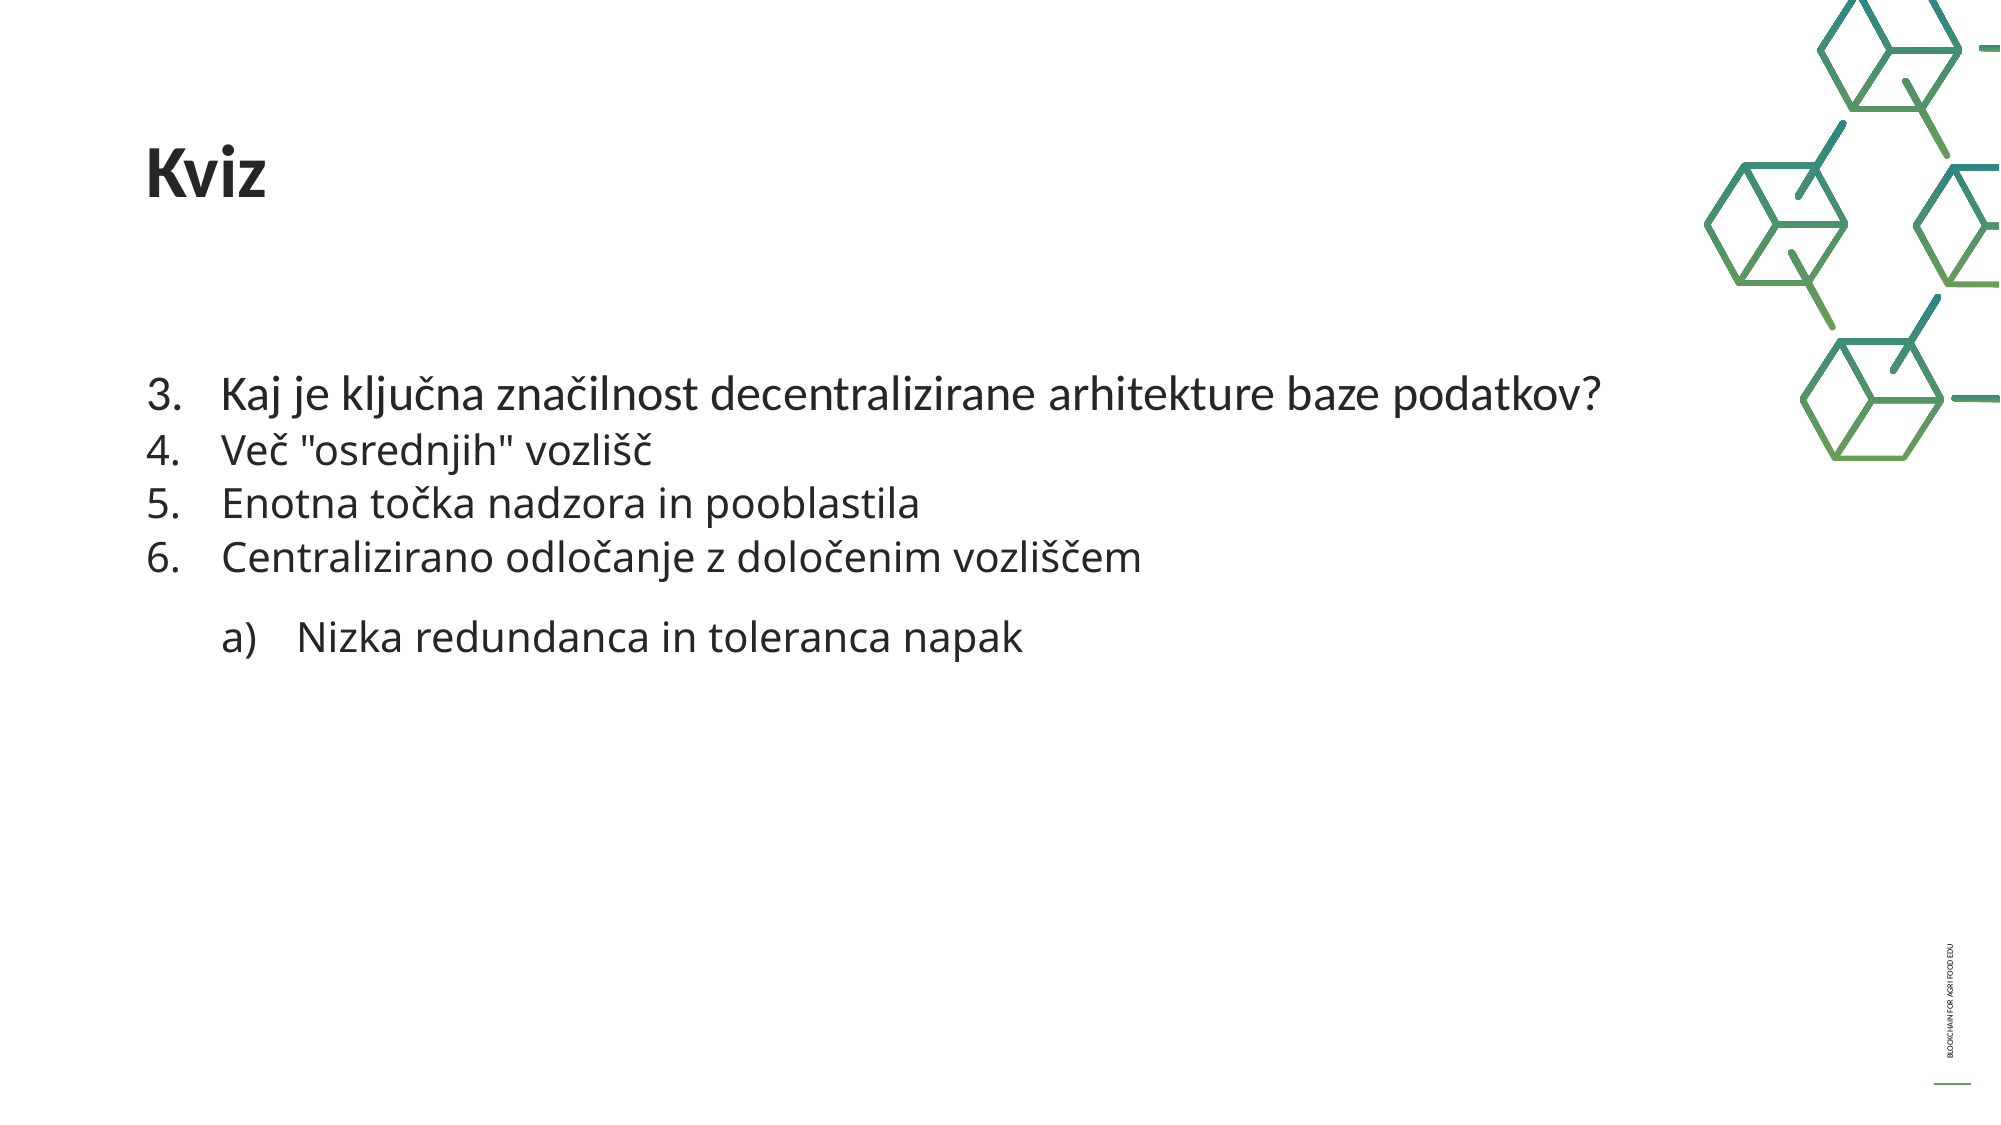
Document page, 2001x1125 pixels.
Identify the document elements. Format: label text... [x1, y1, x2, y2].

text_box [1703, 0, 2000, 462]
list Kviz [130, 124, 1698, 337]
list Kaj je ključna značilnost decentralizirane arhitekture baze podatkov? Več "osrednjih" vozlišč Enotna točka nadzora in pooblastila Centralizirano odločanje z določenim vozliščem Nizka redundanca in toleranca napak [130, 348, 1869, 1035]
